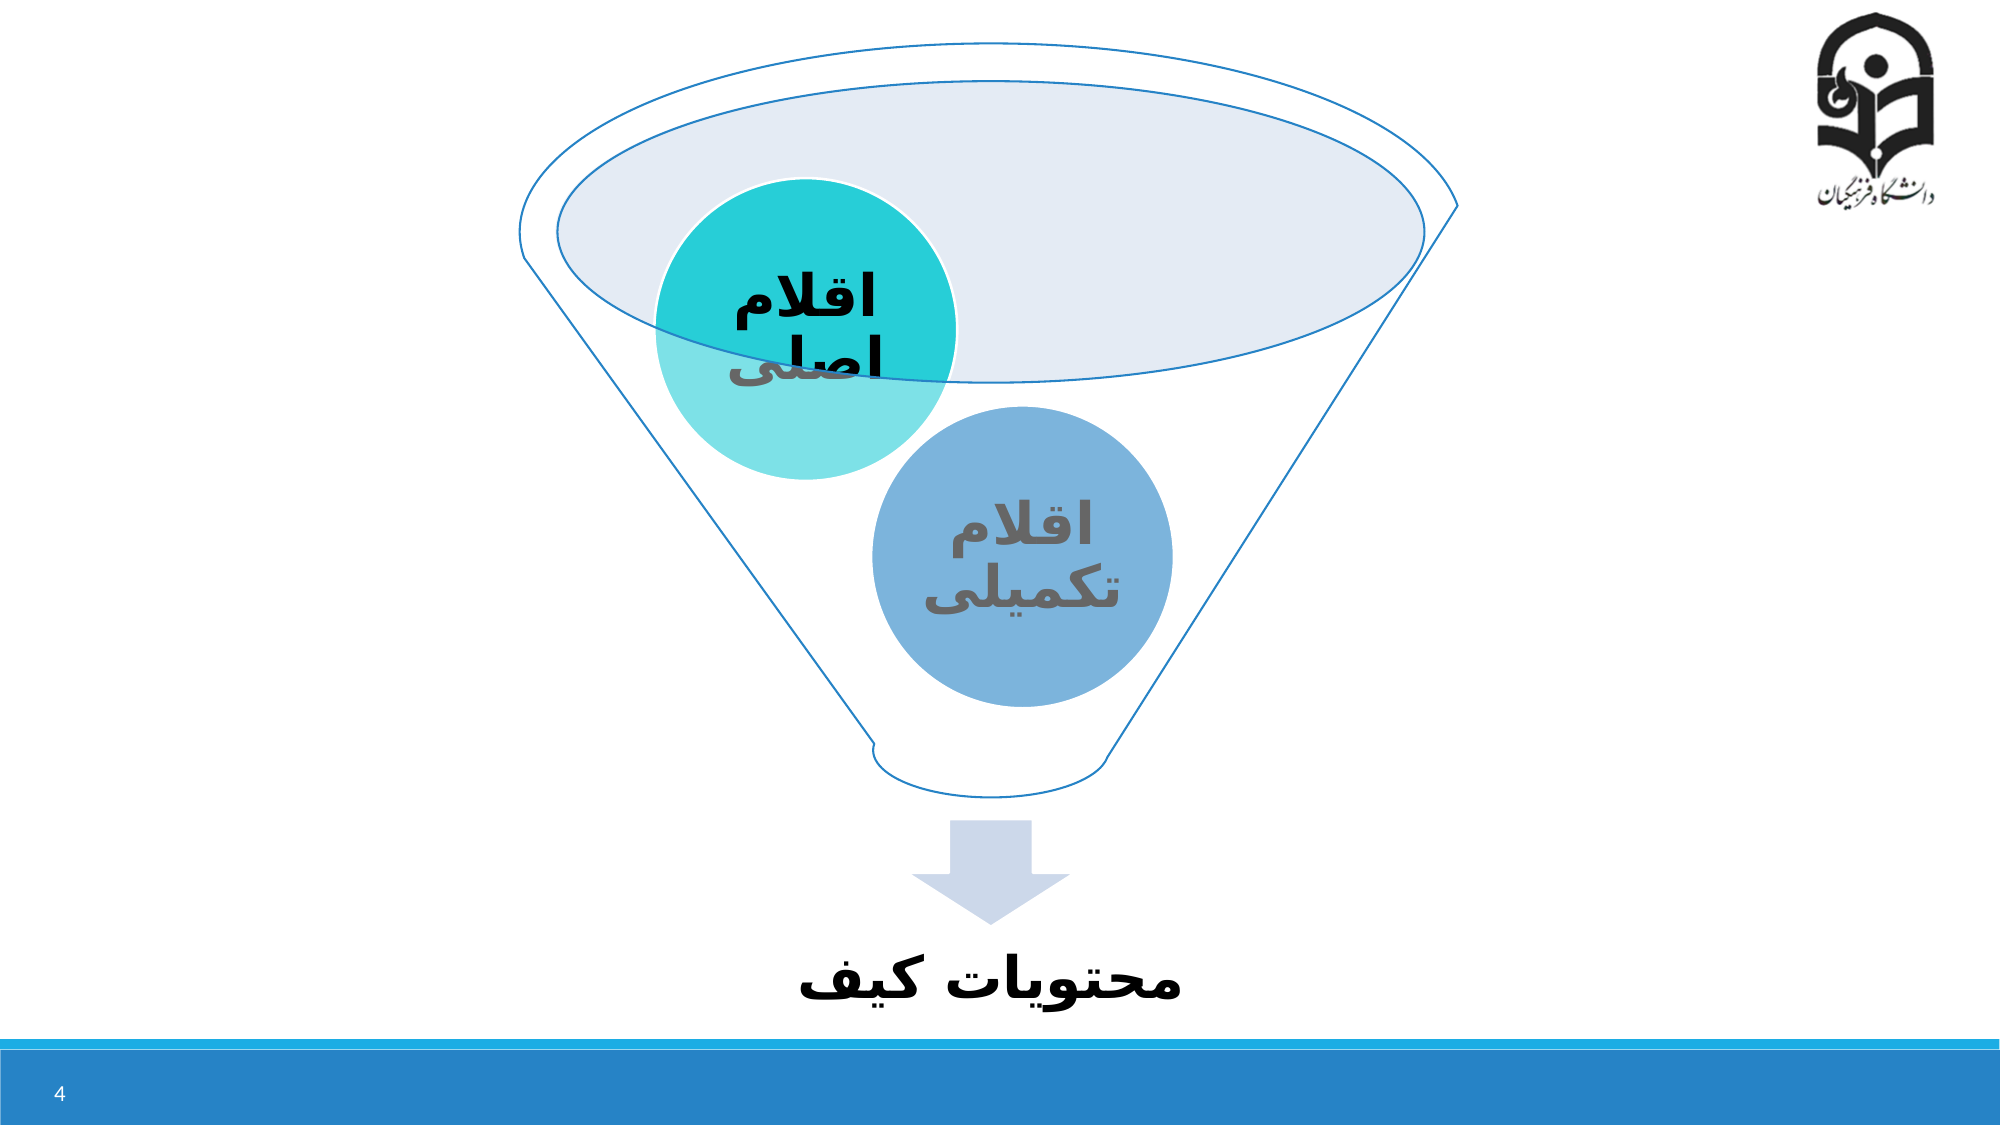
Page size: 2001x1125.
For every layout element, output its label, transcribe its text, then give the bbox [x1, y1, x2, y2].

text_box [254, 36, 1727, 1115]
slide_number 4 [12, 1059, 81, 1125]
picture [1771, 8, 1980, 217]
